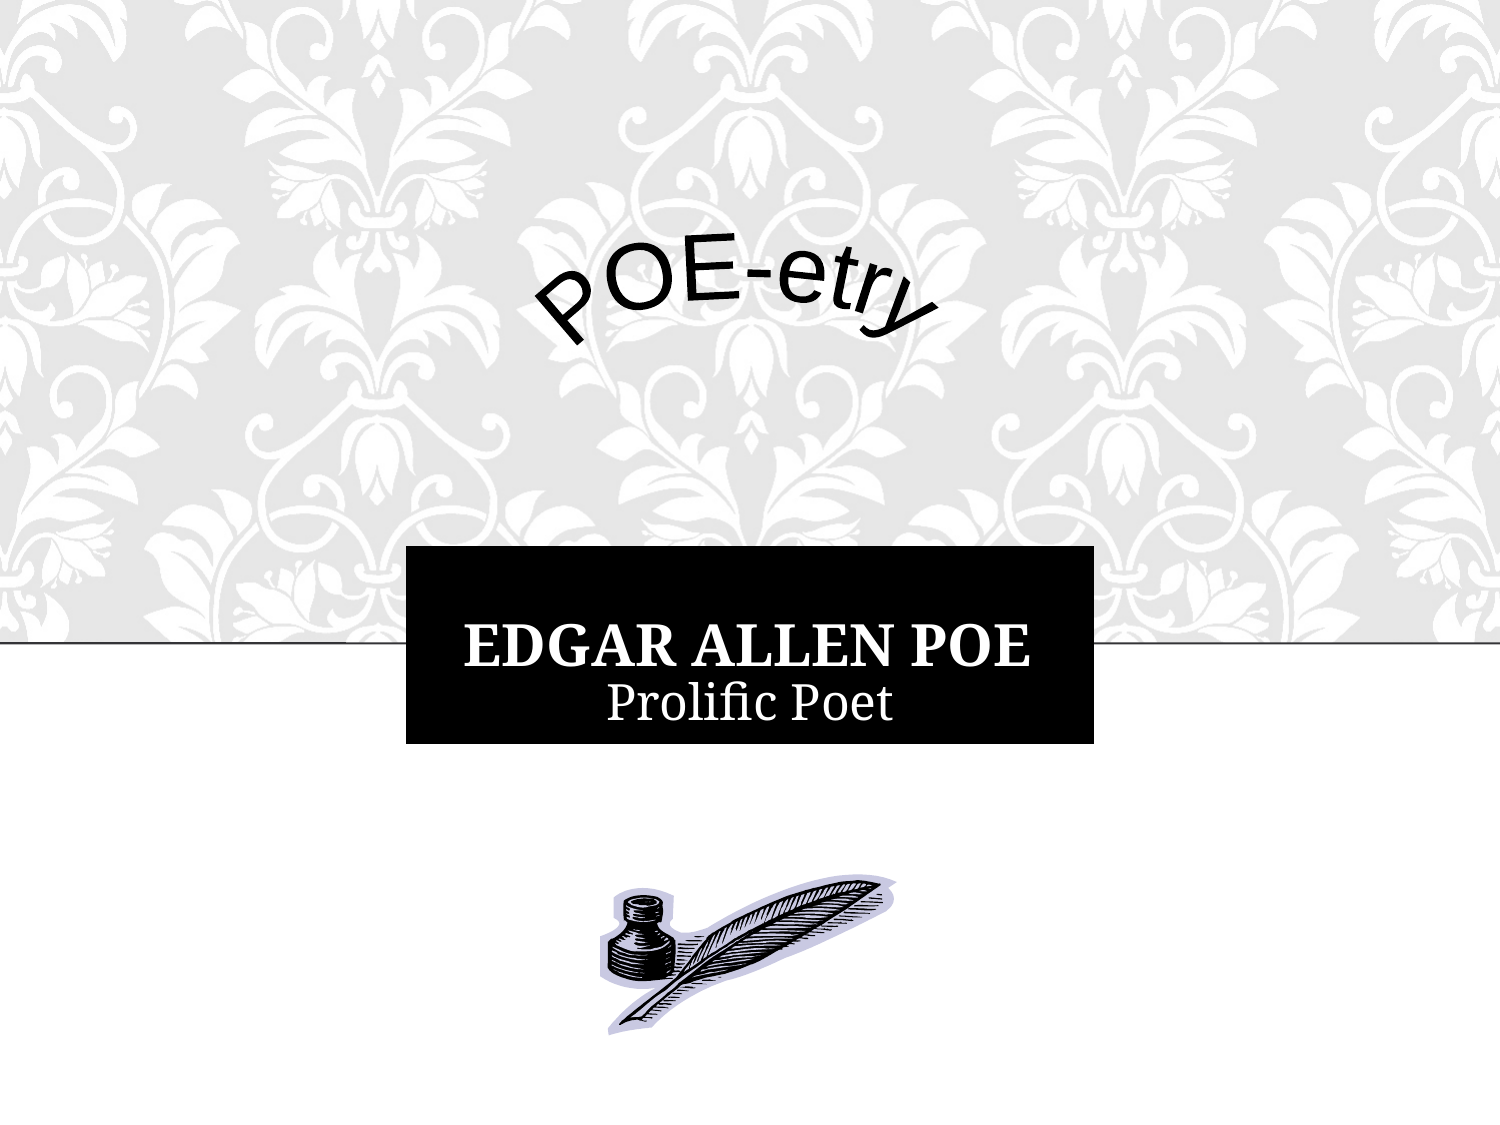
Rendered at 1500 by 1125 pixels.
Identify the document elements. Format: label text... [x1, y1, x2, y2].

picture [599, 849, 903, 1036]
title Edgar Allen Poe [404, 554, 1091, 686]
subtitle Prolific Poet [413, 670, 1087, 736]
